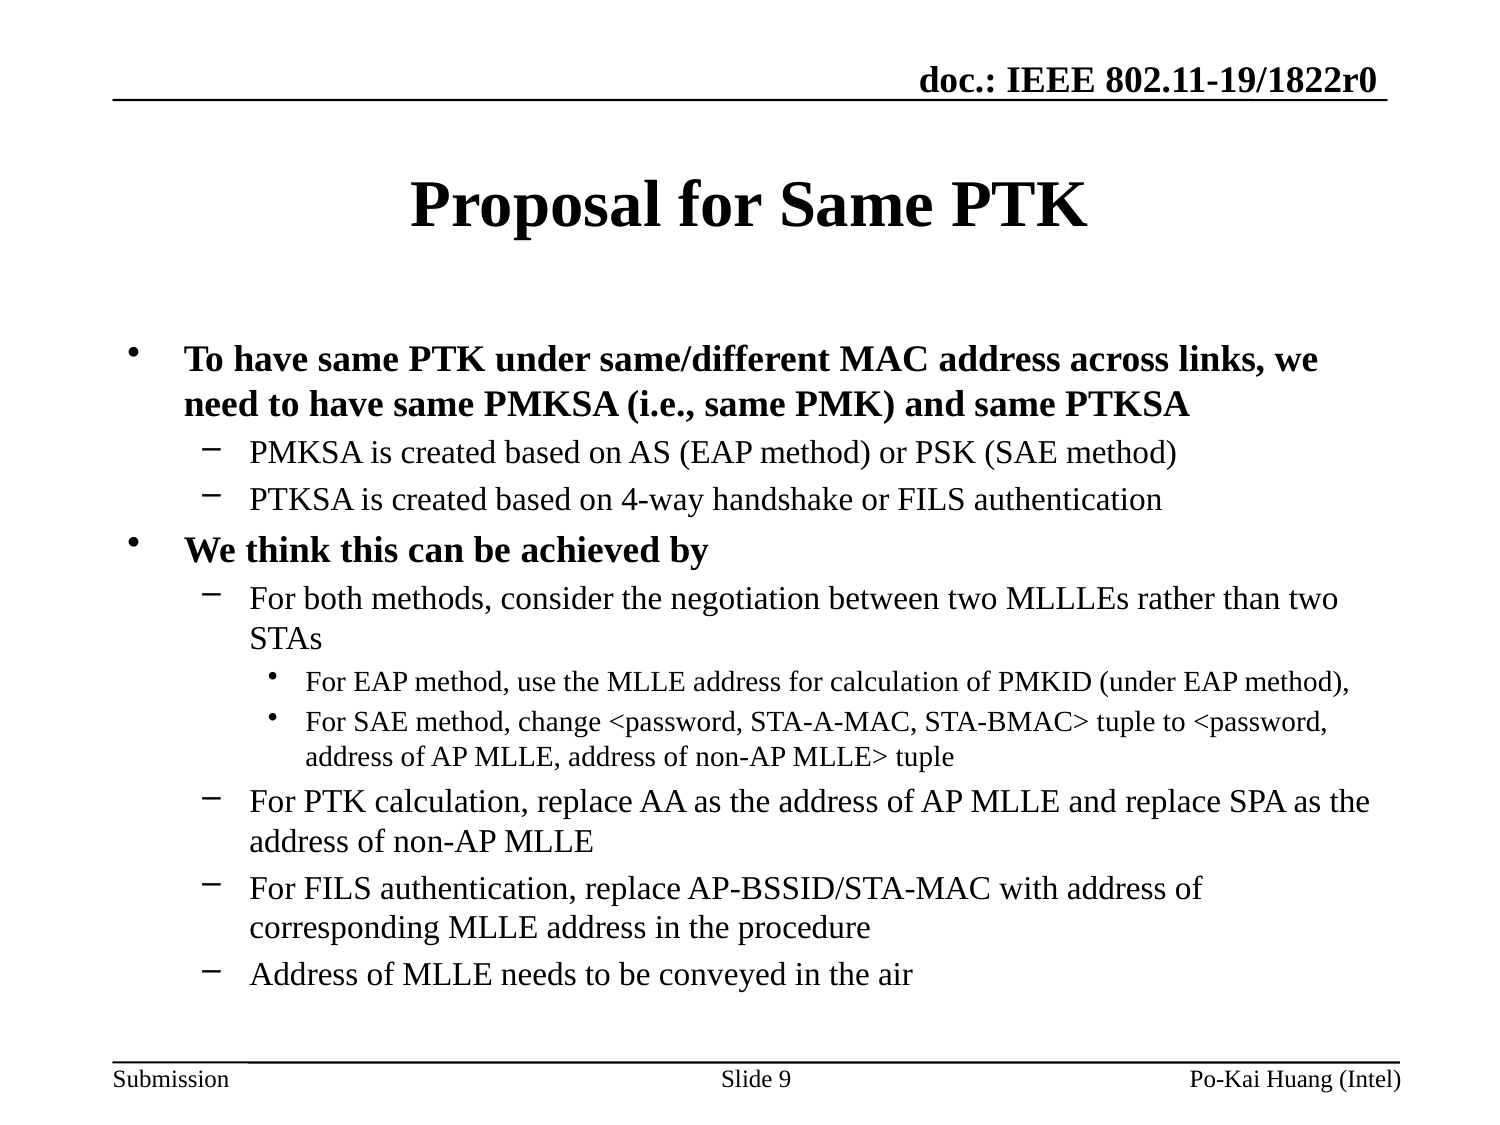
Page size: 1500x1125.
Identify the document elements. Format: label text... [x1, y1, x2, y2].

title Proposal for Same PTK [112, 112, 1388, 288]
slide_number Slide 9 [712, 1061, 800, 1093]
footer Po-Kai Huang (Intel) [1186, 1061, 1402, 1093]
list To have same PTK under same/different MAC address across links, we need to have same PMKSA (i.e., same PMK) and same PTKSA PMKSA is created based on AS (EAP method) or PSK (SAE method) PTKSA is created based on 4-way handshake or FILS authentication We think this can be achieved by For both methods, consider the negotiation between two MLLLEs rather than two STAs For EAP method, use the MLLE address for calculation of PMKID (under EAP method), For SAE method, change <password, STA-A-MAC, STA-BMAC> tuple to <password, address of AP MLLE, address of non-AP MLLE> tuple For PTK calculation, replace AA as the address of AP MLLE and replace SPA as the address of non-AP MLLE For FILS authentication, replace AP-BSSID/STA-MAC with address of corresponding MLLE address in the procedure Address of MLLE needs to be conveyed in the air [112, 326, 1388, 1002]
